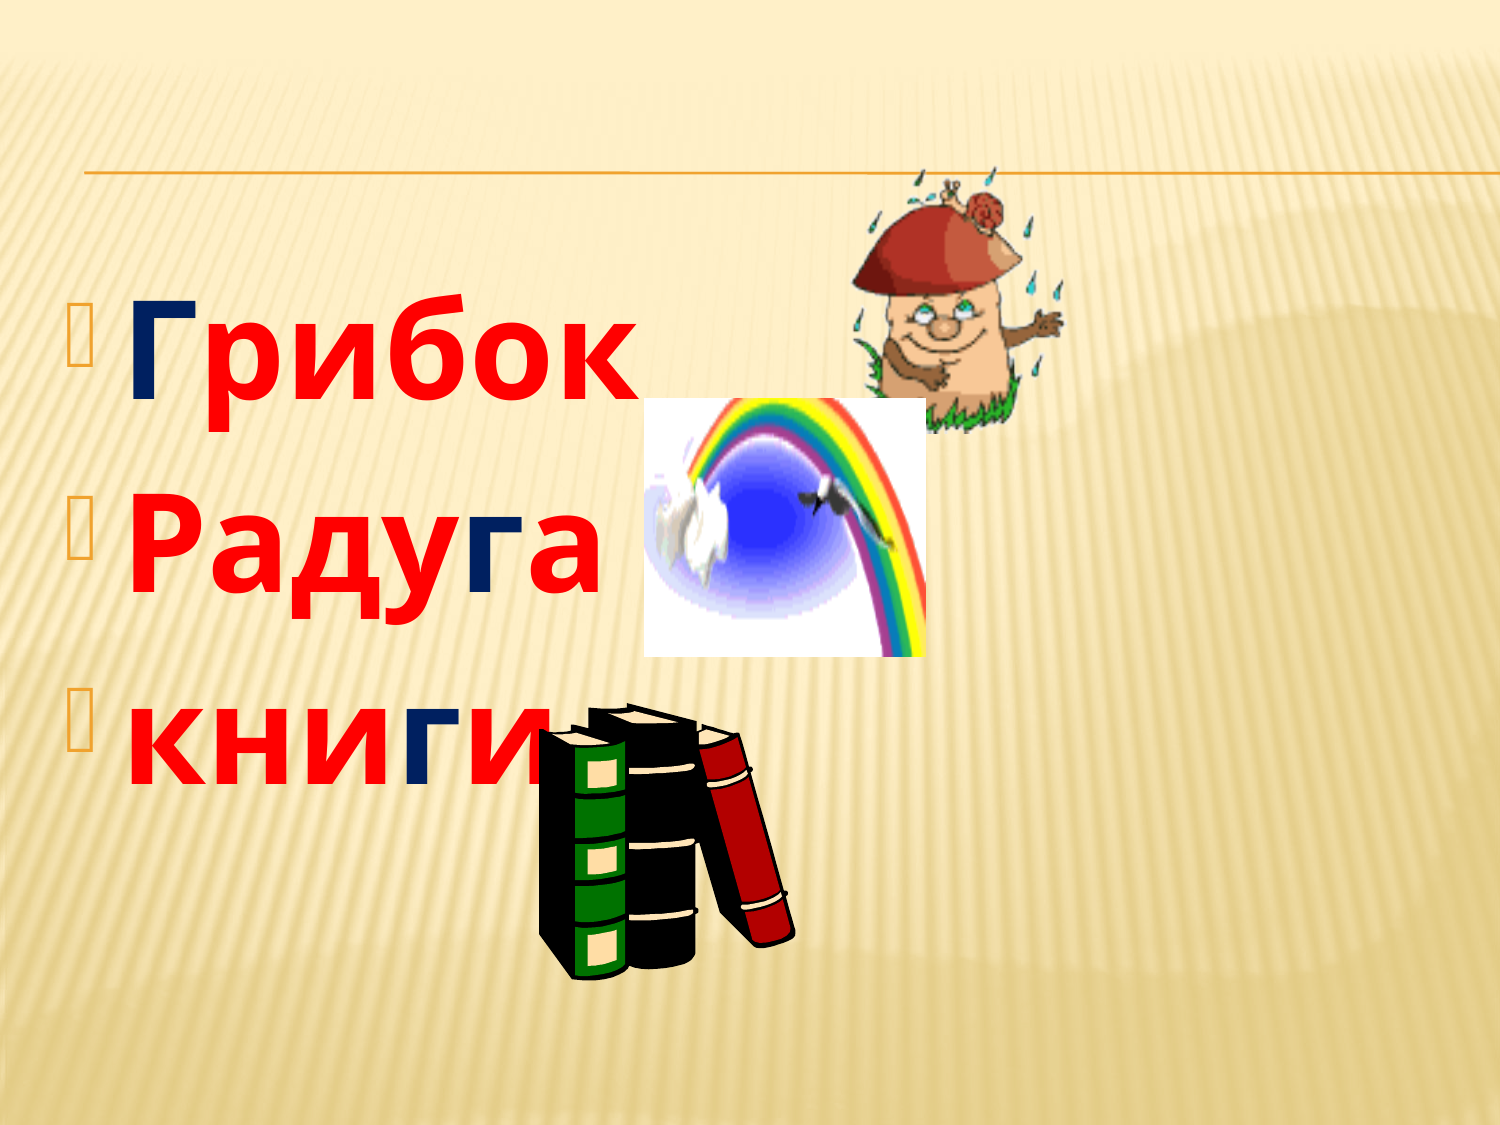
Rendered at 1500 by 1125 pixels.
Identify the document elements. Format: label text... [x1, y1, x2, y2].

picture [644, 152, 1067, 657]
list Грибок Радуга книги [50, 254, 1475, 998]
picture [538, 702, 798, 985]
